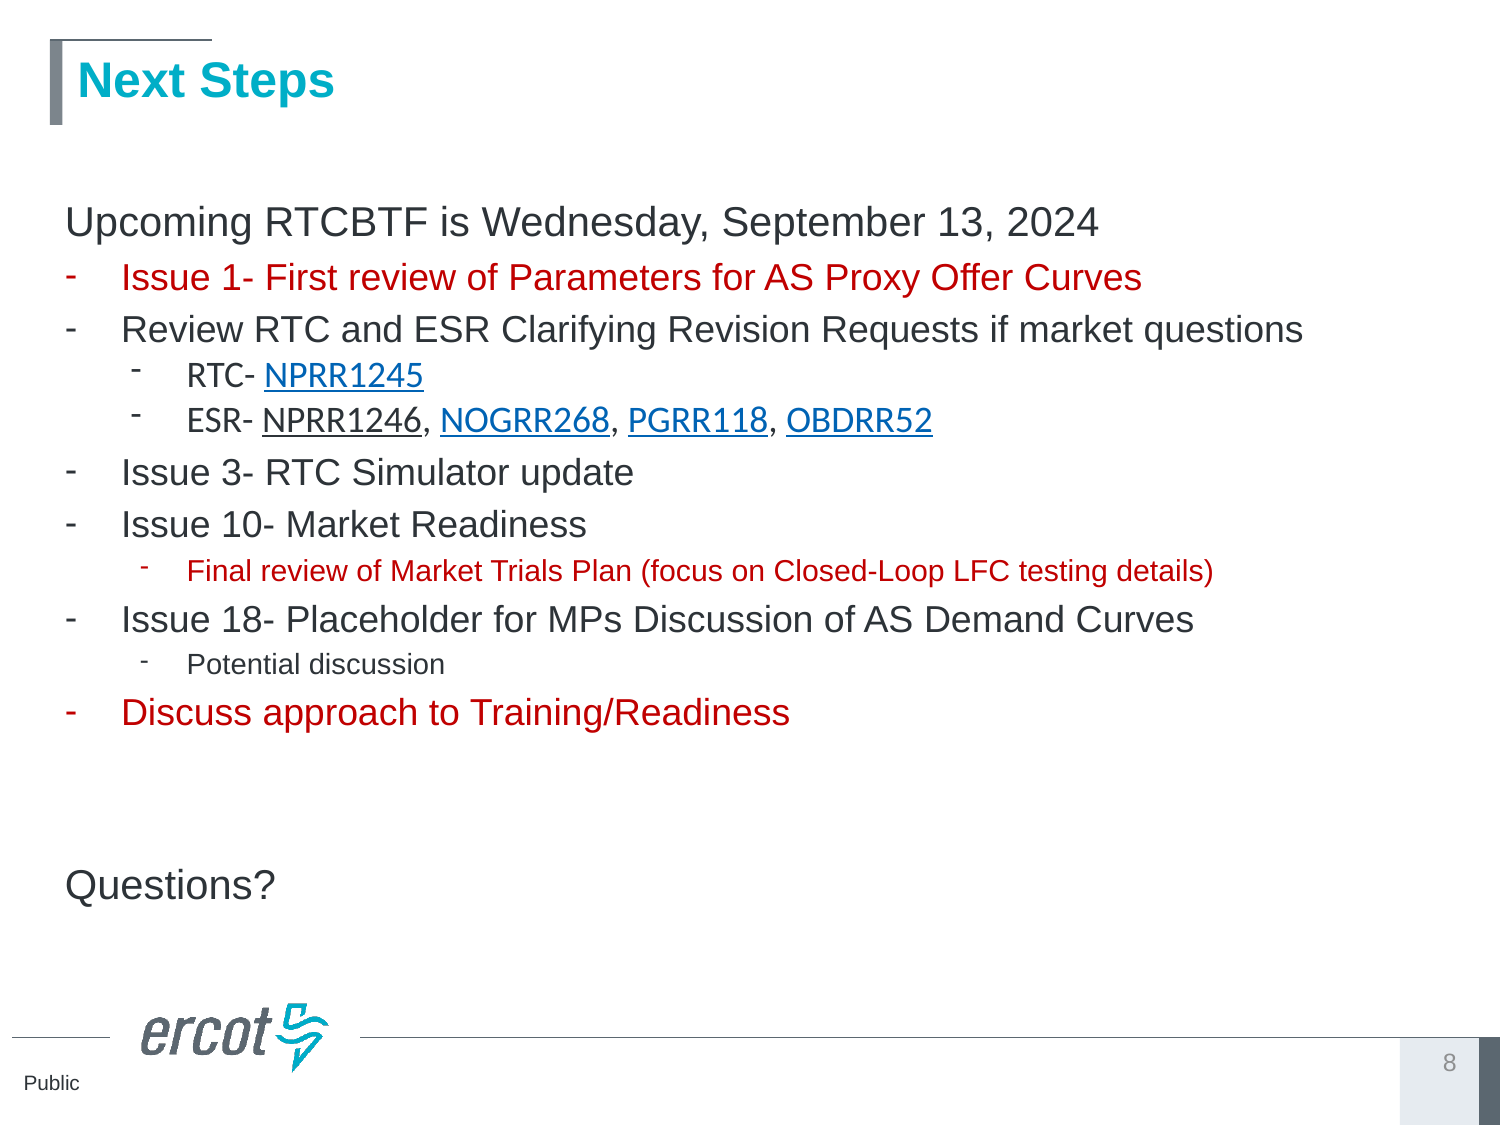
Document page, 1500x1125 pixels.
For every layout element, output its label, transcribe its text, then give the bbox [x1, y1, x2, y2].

list Upcoming RTCBTF is Wednesday, September 13, 2024 Issue 1- First review of Parameters for AS Proxy Offer Curves Review RTC and ESR Clarifying Revision Requests if market questions RTC- NPRR1245 ESR- NPRR1246, NOGRR268, PGRR118, OBDRR52 Issue 3- RTC Simulator update Issue 10- Market Readiness Final review of Market Trials Plan (focus on Closed-Loop LFC testing details) Issue 18- Placeholder for MPs Discussion of AS Demand Curves Potential discussion Discuss approach to Training/Readiness Questions? [50, 975, 1438, 1050]
title Next Steps [62, 39, 1450, 134]
text_box [50, 350, 1438, 975]
list Upcoming RTCBTF is Wednesday, September 13, 2024 Issue 1- First review of Parameters for AS Proxy Offer Curves Review RTC and ESR Clarifying Revision Requests if market questions RTC- NPRR1245 ESR- NPRR1246, NOGRR268, PGRR118, OBDRR52 Issue 3- RTC Simulator update Issue 10- Market Readiness Final review of Market Trials Plan (focus on Closed-Loop LFC testing details) Issue 18- Placeholder for MPs Discussion of AS Demand Curves Potential discussion Discuss approach to Training/Readiness Questions? [50, 187, 1438, 350]
picture [137, 1050, 332, 1075]
